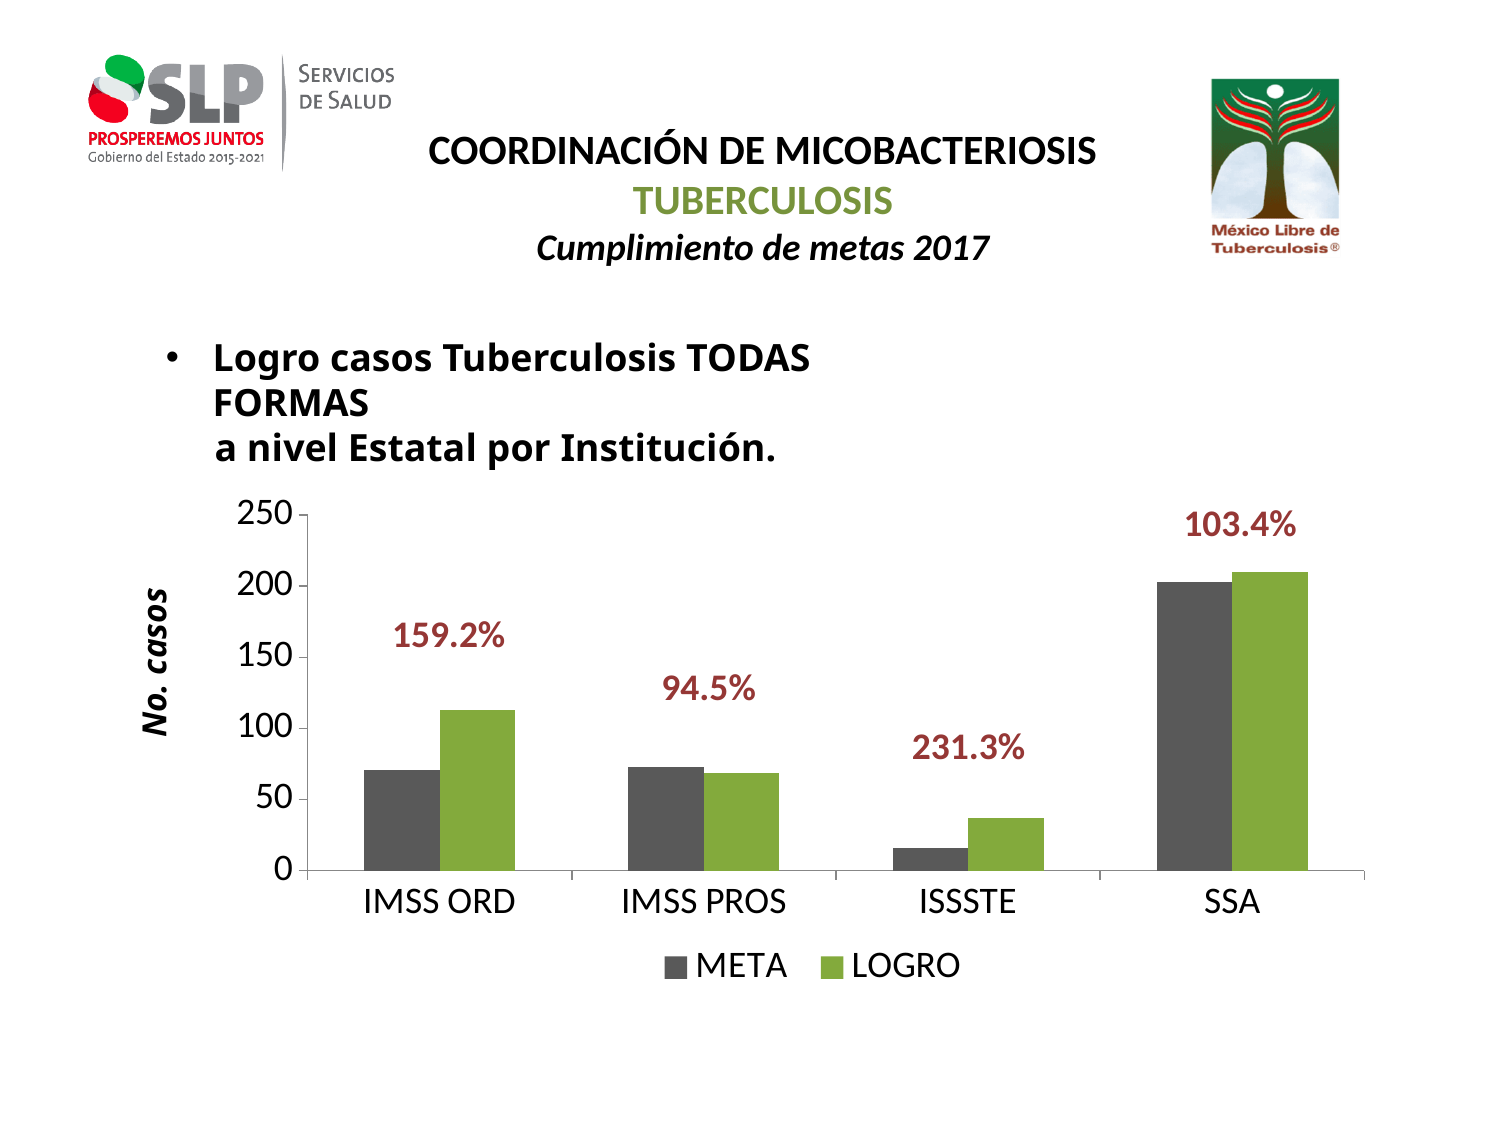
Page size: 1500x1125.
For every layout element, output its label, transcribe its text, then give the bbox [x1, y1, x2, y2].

picture [1210, 77, 1341, 258]
text_box Logro casos Tuberculosis TODAS FORMAS a nivel Estatal por Institución. [151, 326, 969, 477]
text_box No. casos [125, 538, 181, 787]
picture [88, 54, 394, 172]
text_box COORDINACIÓN DE MICOBACTERIOSIS TUBERCULOSIS Cumplimiento de metas 2017 [395, 115, 1131, 275]
chart [212, 485, 1389, 997]
